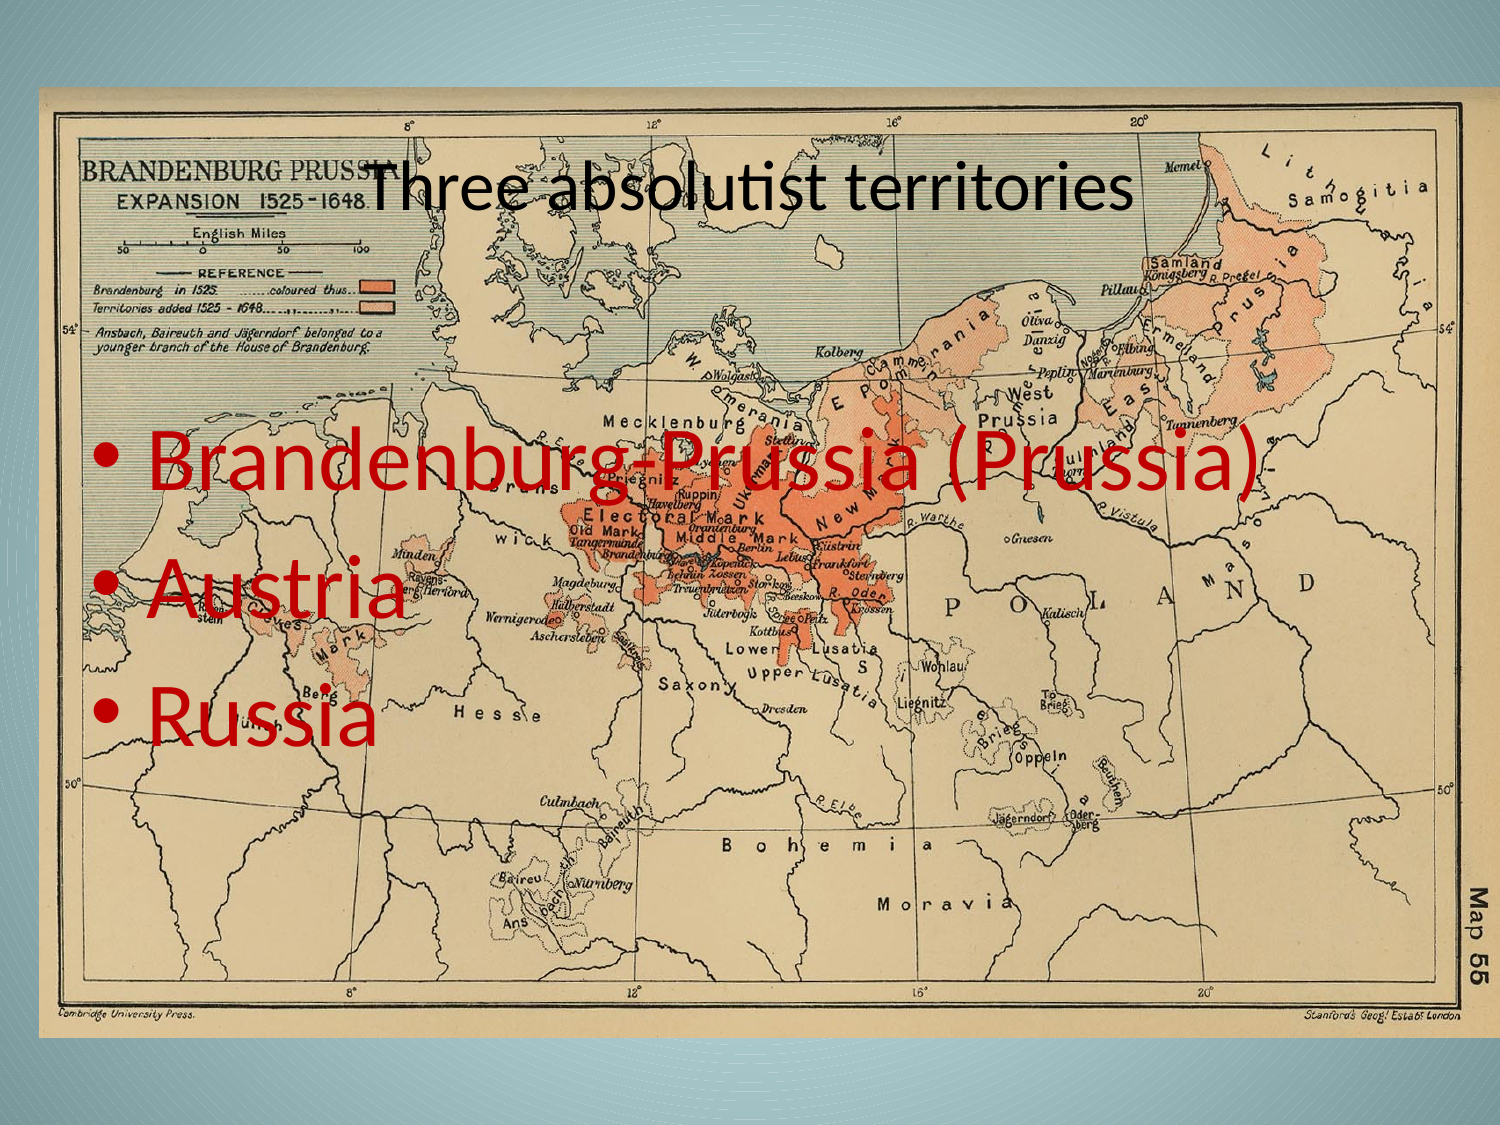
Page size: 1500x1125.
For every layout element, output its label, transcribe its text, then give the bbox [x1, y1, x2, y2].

picture [39, 87, 1500, 1038]
title Three absolutist territories [75, 45, 1425, 85]
